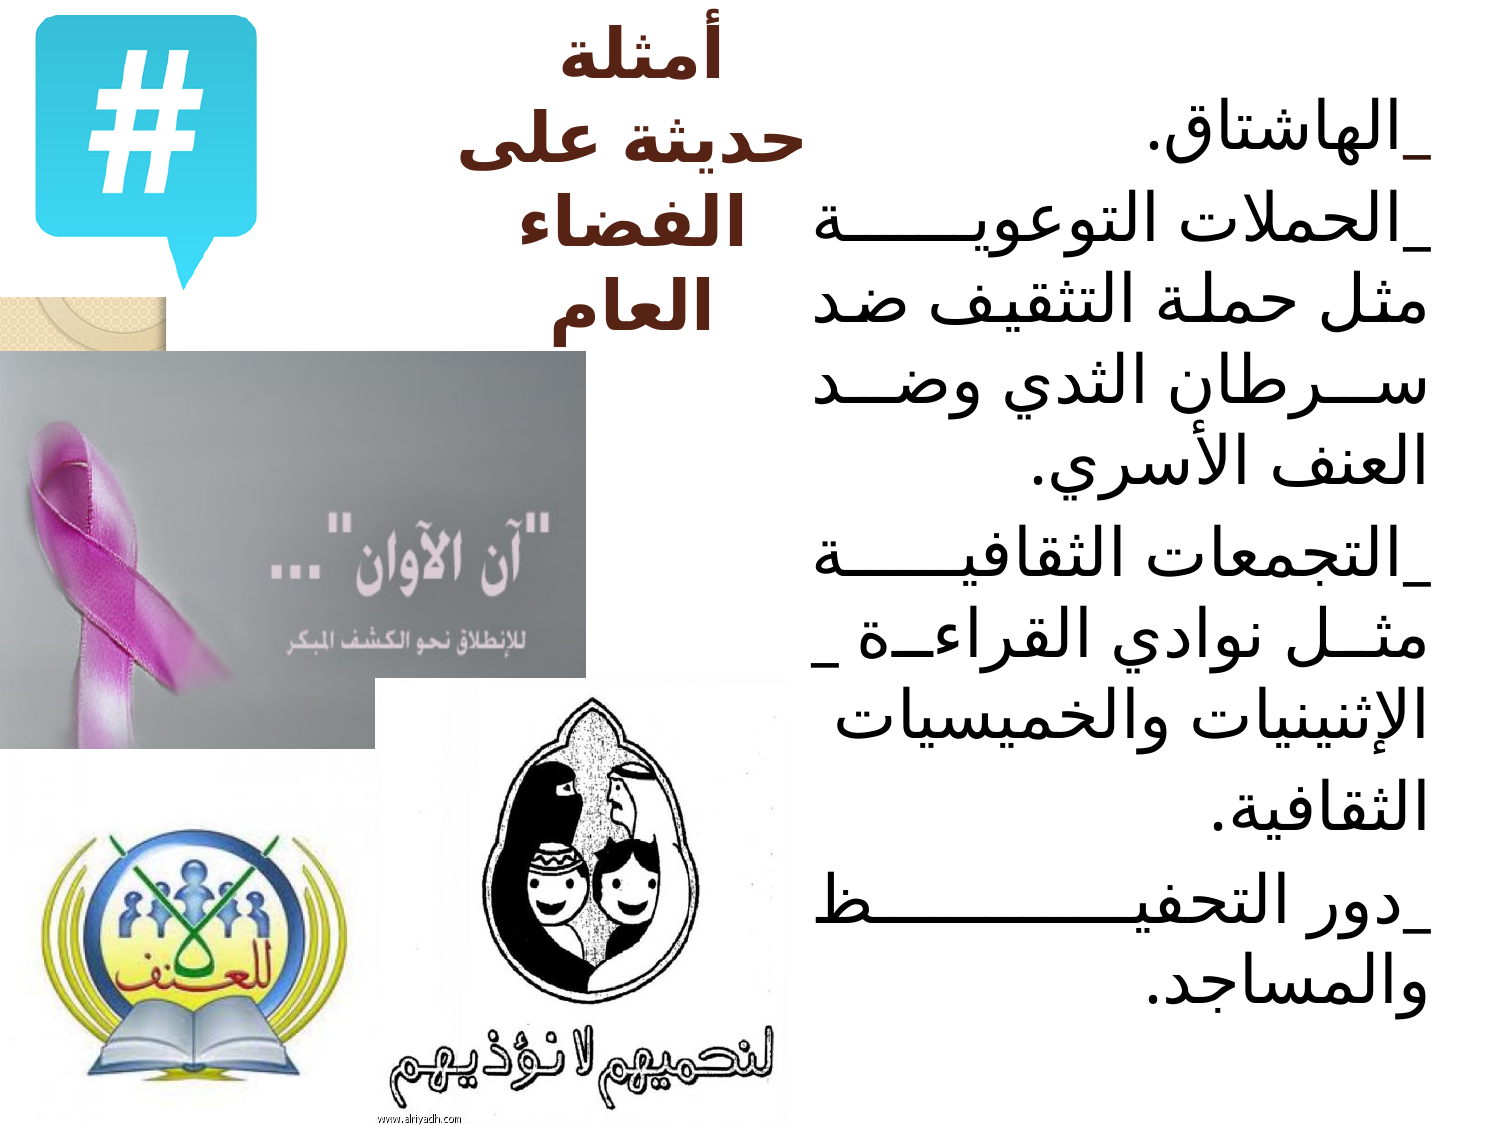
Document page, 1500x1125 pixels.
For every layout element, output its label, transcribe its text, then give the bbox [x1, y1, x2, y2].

picture [0, 0, 292, 297]
subtitle _الهاشتاق. _الحملات التوعوية مثل حملة التثقيف ضد سرطان الثدي وضد العنف الأسري. _التجمعات الثقافية مثل نوادي القراءة _ الإثنينيات والخميسيات الثقافية. _دور التحفيظ والمساجد. [796, 82, 1450, 1032]
title أمثلة حديثة على الفضاء العام [433, 0, 832, 352]
picture [0, 351, 788, 1125]
